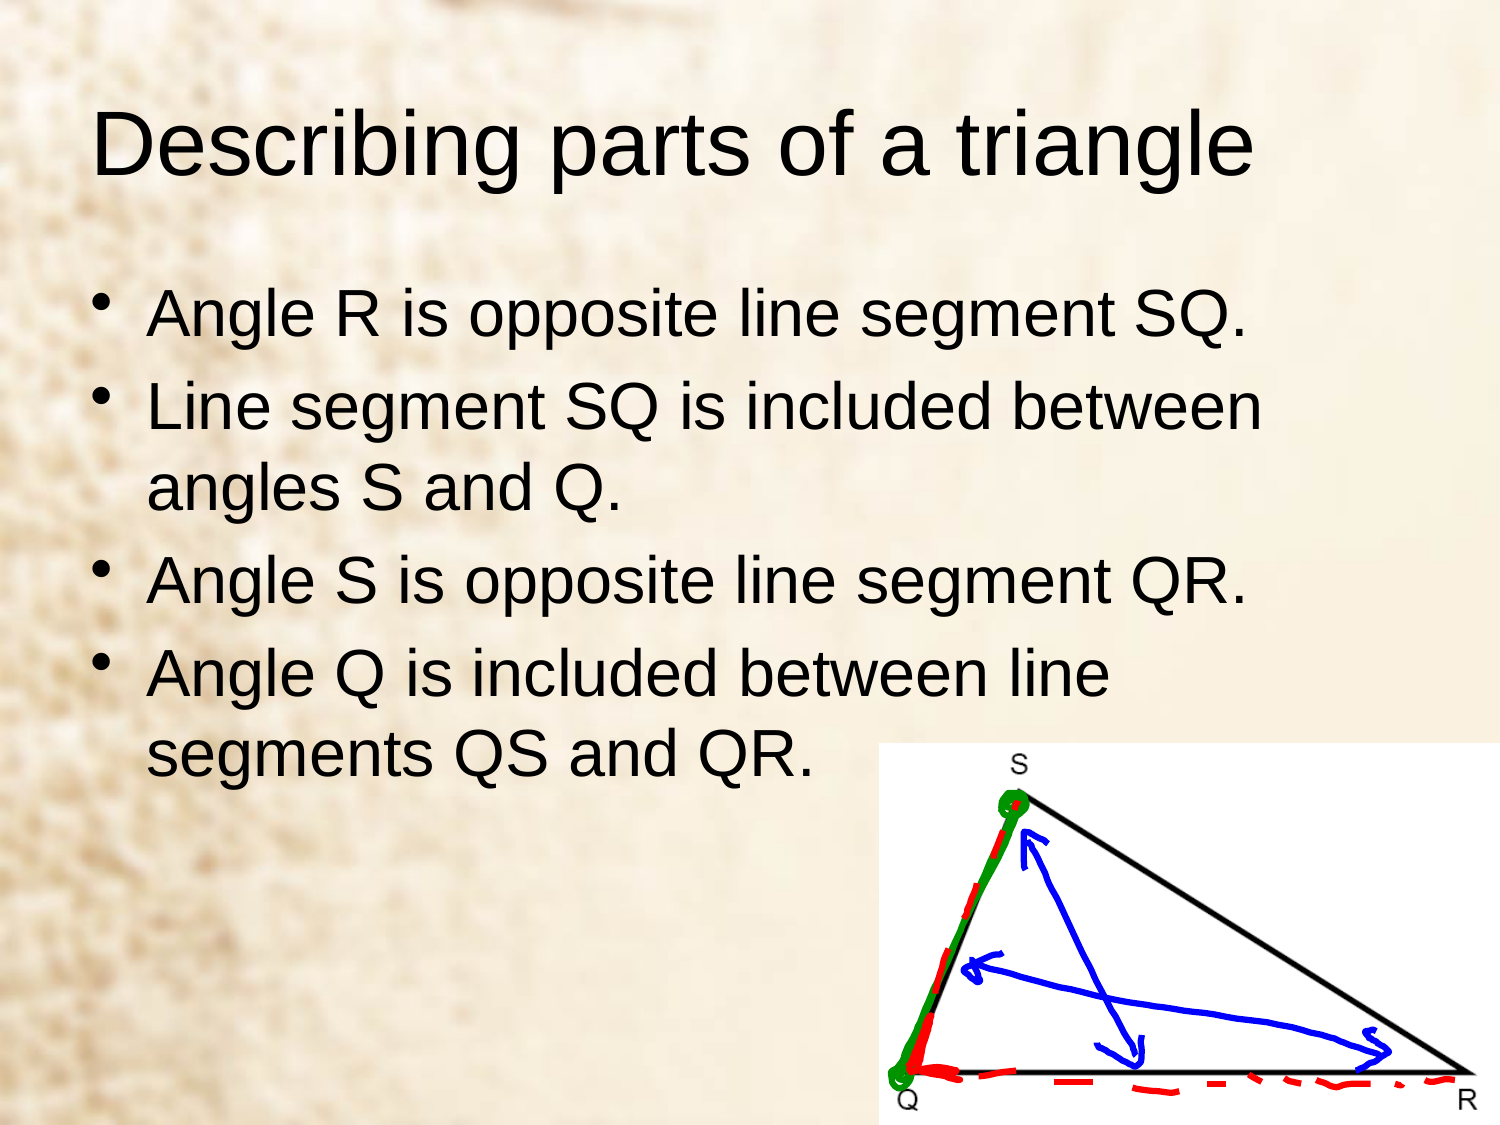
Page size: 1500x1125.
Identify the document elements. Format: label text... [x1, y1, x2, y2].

list Angle R is opposite line segment SQ. Line segment SQ is included between angles S and Q. Angle S is opposite line segment QR. Angle Q is included between line segments QS and QR. [74, 262, 1376, 988]
title Describing parts of a triangle [74, 44, 1426, 233]
picture [0, 0, 1500, 1125]
